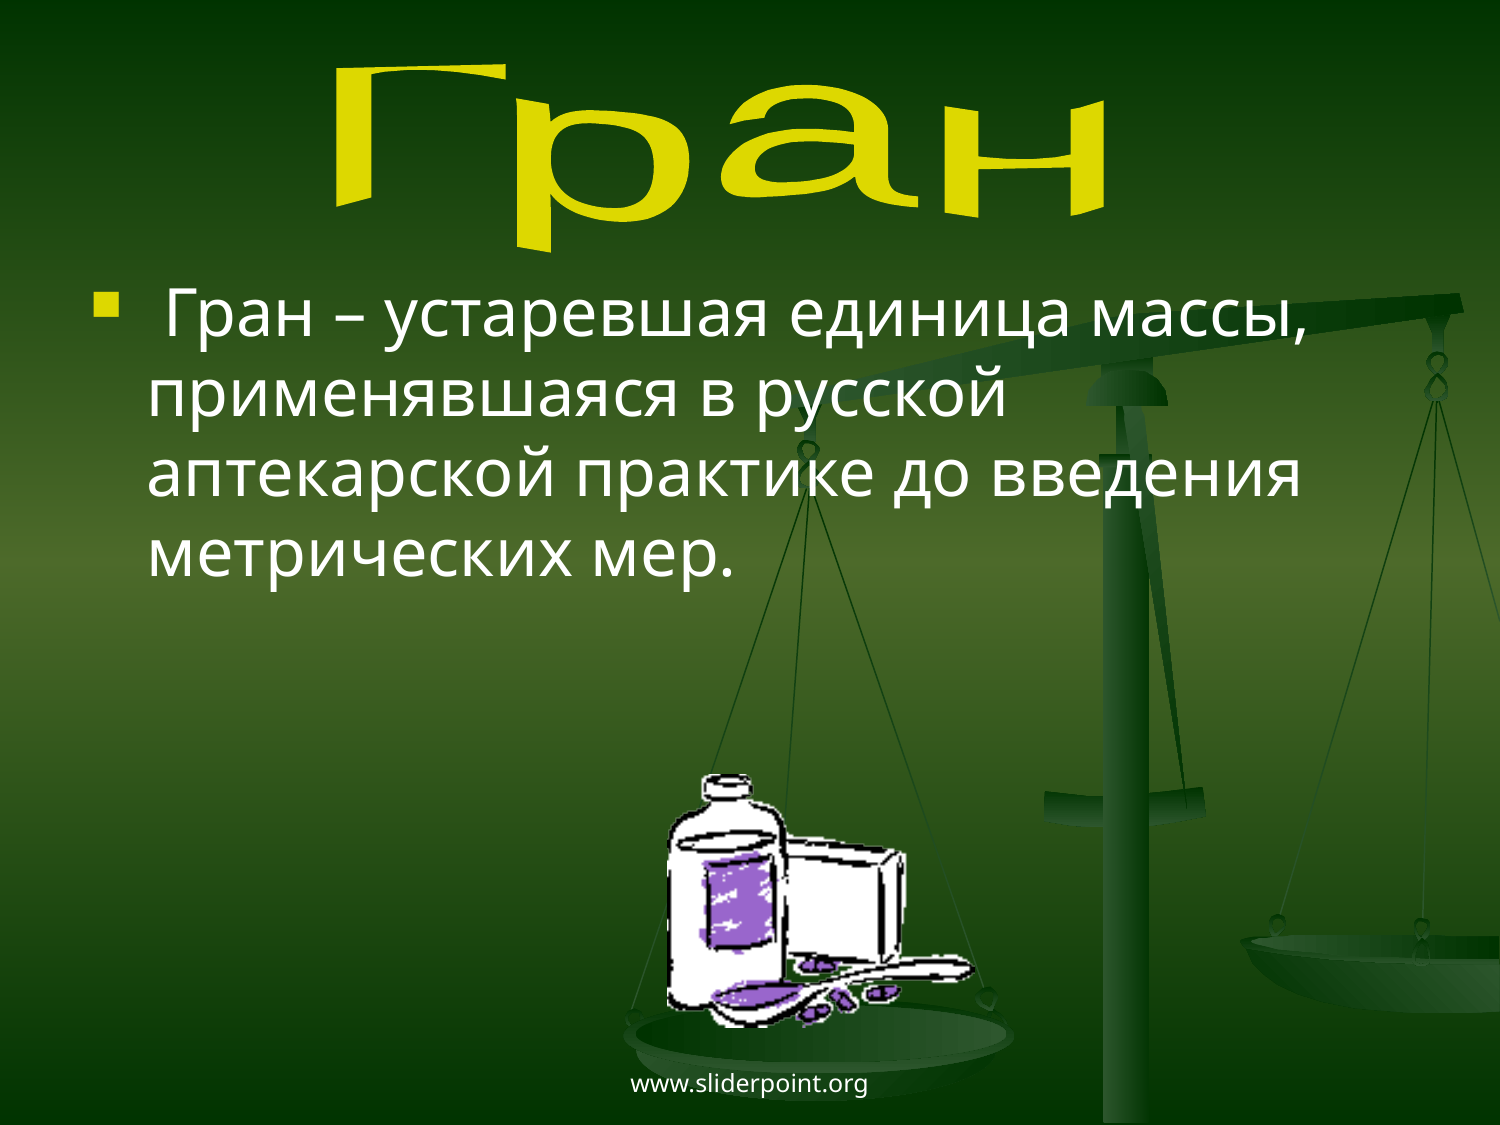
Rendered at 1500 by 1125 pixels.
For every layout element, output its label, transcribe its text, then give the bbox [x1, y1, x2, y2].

footer www.sliderpoint.org [512, 1029, 988, 1106]
list Гран – устаревшая единица массы, применявшаяся в русской аптекарской практике до введения метрических мер. [74, 262, 1426, 1006]
picture [666, 774, 975, 1029]
